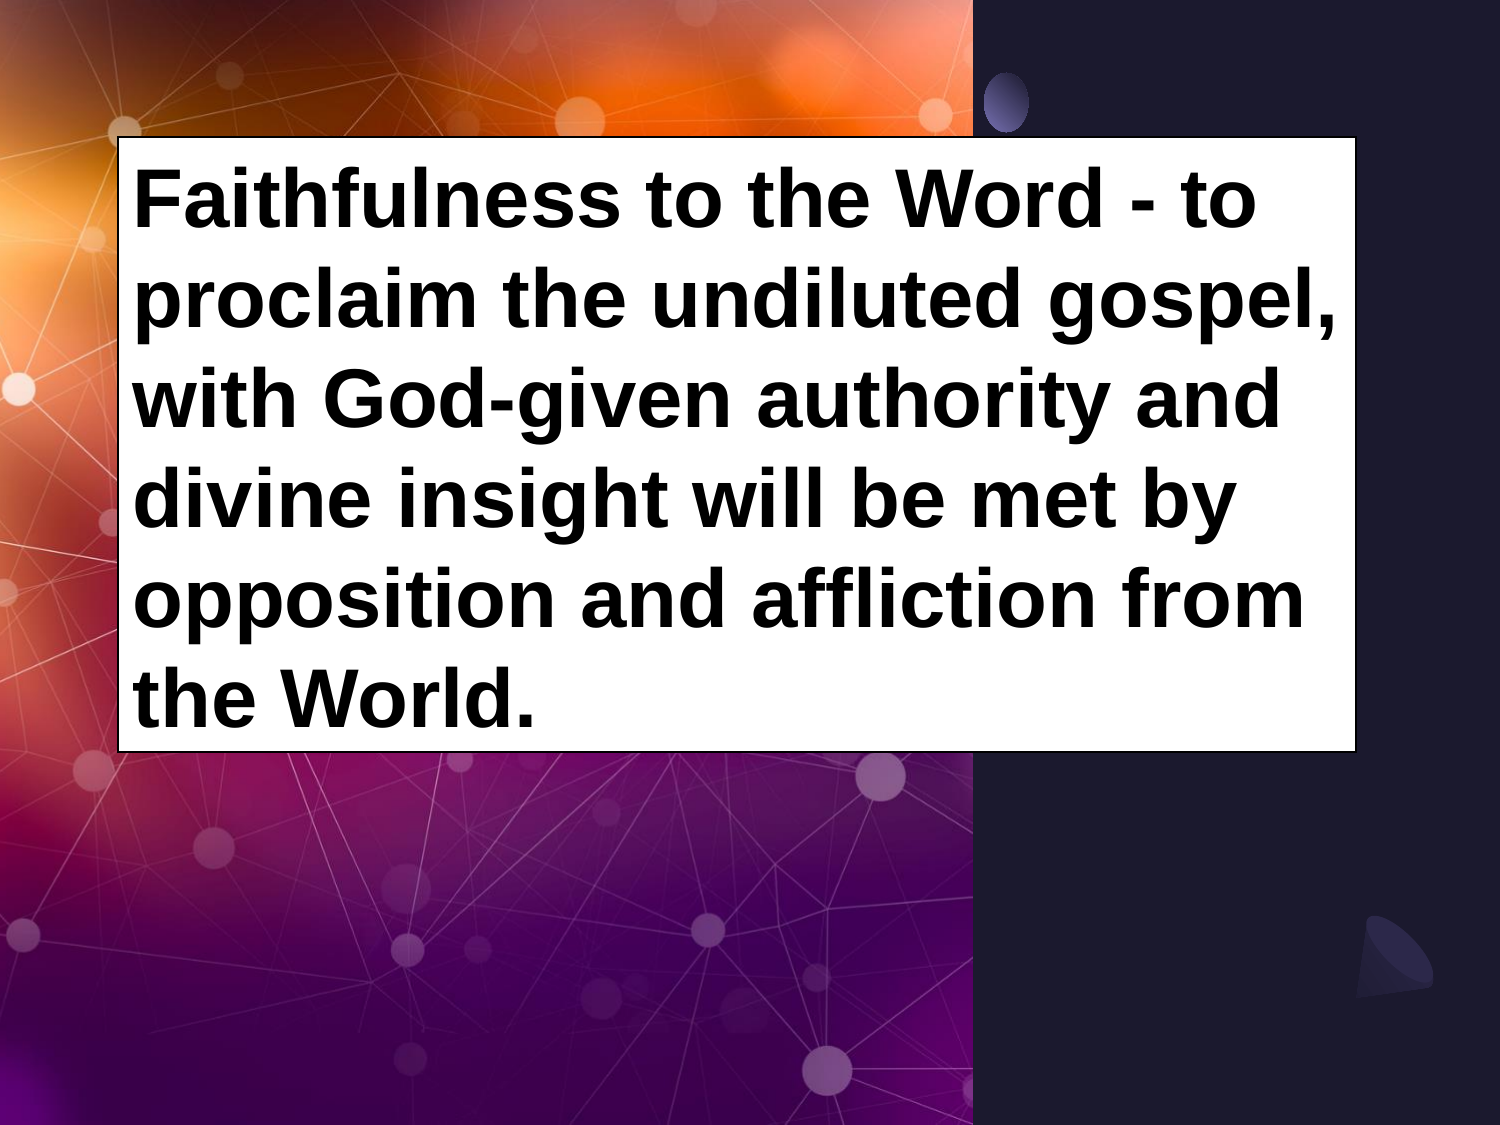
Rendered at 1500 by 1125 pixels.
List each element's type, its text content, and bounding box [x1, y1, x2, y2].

picture [0, 0, 973, 1125]
text_box Faithfulness to the Word - to proclaim the undiluted gospel, with God-given authority and divine insight will be met by opposition and affliction from the World. [973, 136, 1357, 753]
